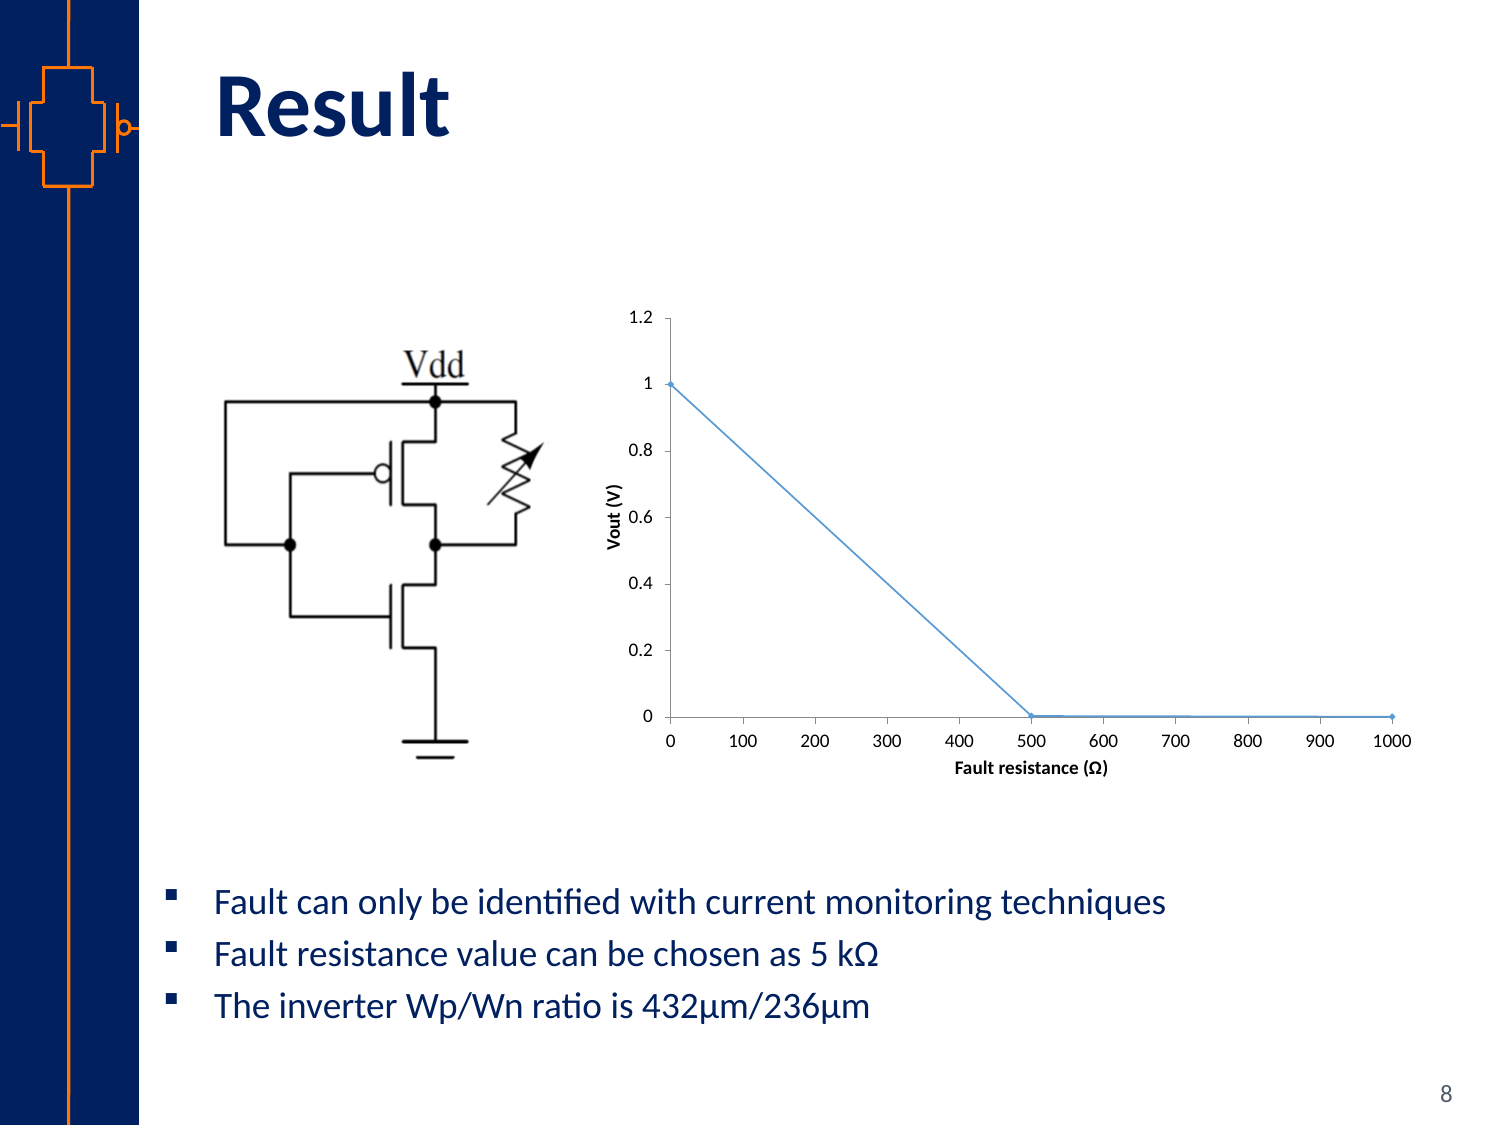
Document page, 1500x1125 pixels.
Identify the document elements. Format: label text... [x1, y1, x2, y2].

title Result [200, 37, 1388, 163]
picture [220, 343, 549, 765]
slide_number 8 [1425, 1062, 1488, 1123]
text_box Fault can only be identified with current monitoring techniques Fault resistance value can be chosen as 5 kΩ The inverter Wp/Wn ratio is 432µm/236µm [147, 817, 1488, 1037]
picture [585, 299, 1426, 796]
